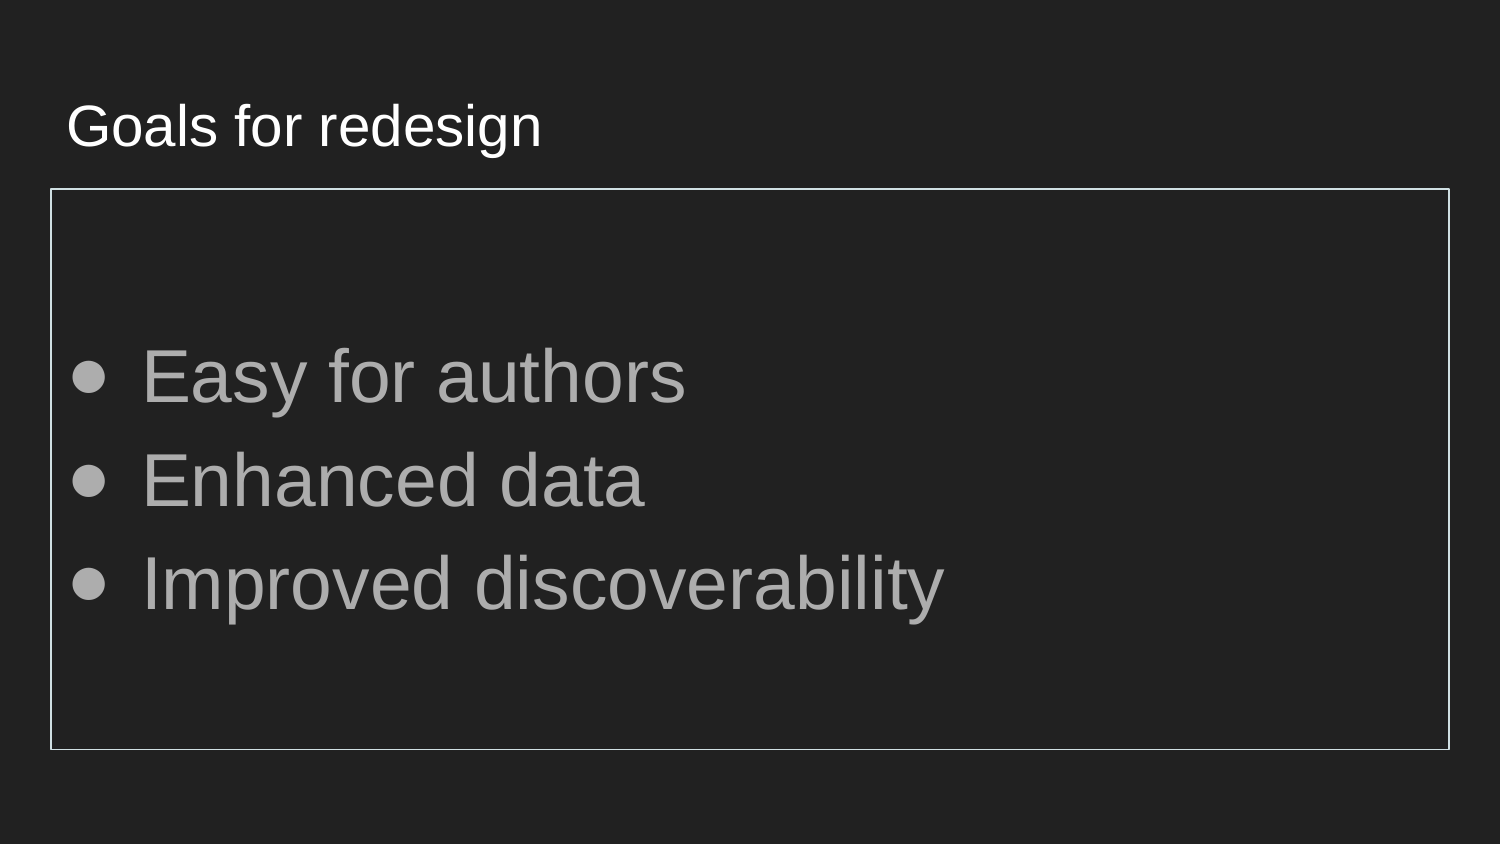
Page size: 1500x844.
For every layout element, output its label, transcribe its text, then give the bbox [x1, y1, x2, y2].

list Easy for authors Enhanced data Improved discoverability [51, 189, 1449, 750]
title Goals for redesign [51, 72, 1449, 167]
